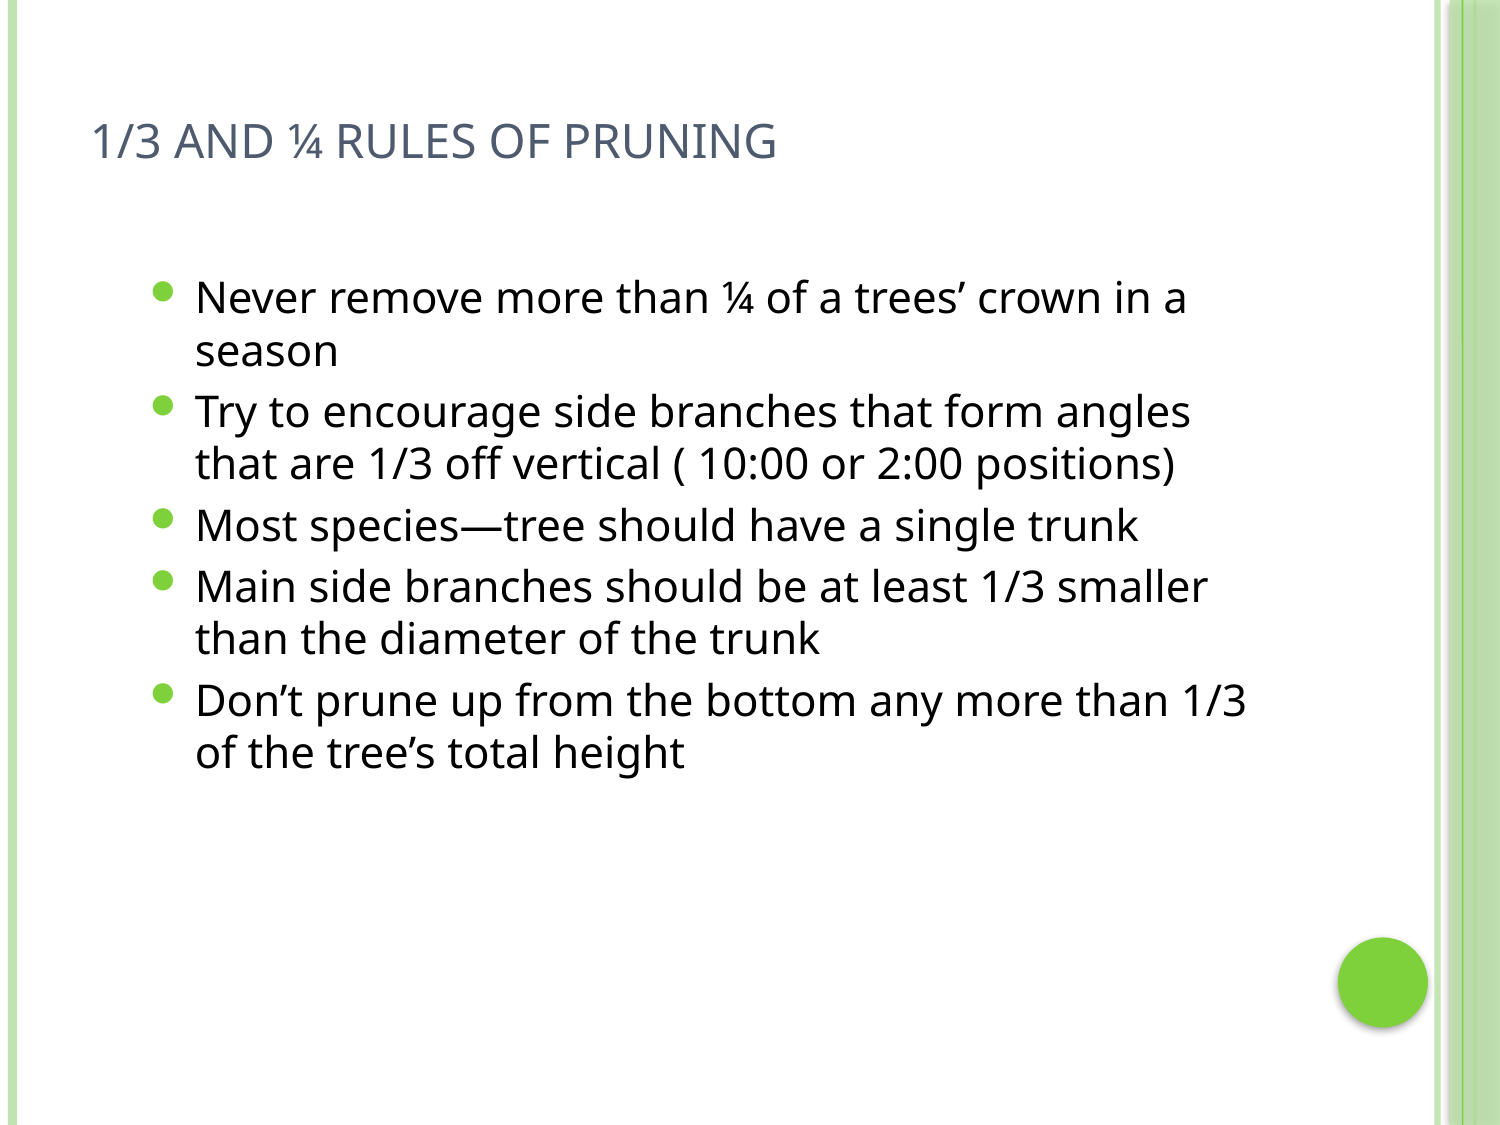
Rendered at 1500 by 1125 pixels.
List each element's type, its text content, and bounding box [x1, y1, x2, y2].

list Never remove more than ¼ of a trees’ crown in a season Try to encourage side branches that form angles that are 1/3 off vertical ( 10:00 or 2:00 positions) Most species—tree should have a single trunk Main side branches should be at least 1/3 smaller than the diameter of the trunk Don’t prune up from the bottom any more than 1/3 of the tree’s total height [75, 262, 1300, 1062]
title 1/3 and ¼ rules of pruning [75, 45, 1300, 233]
